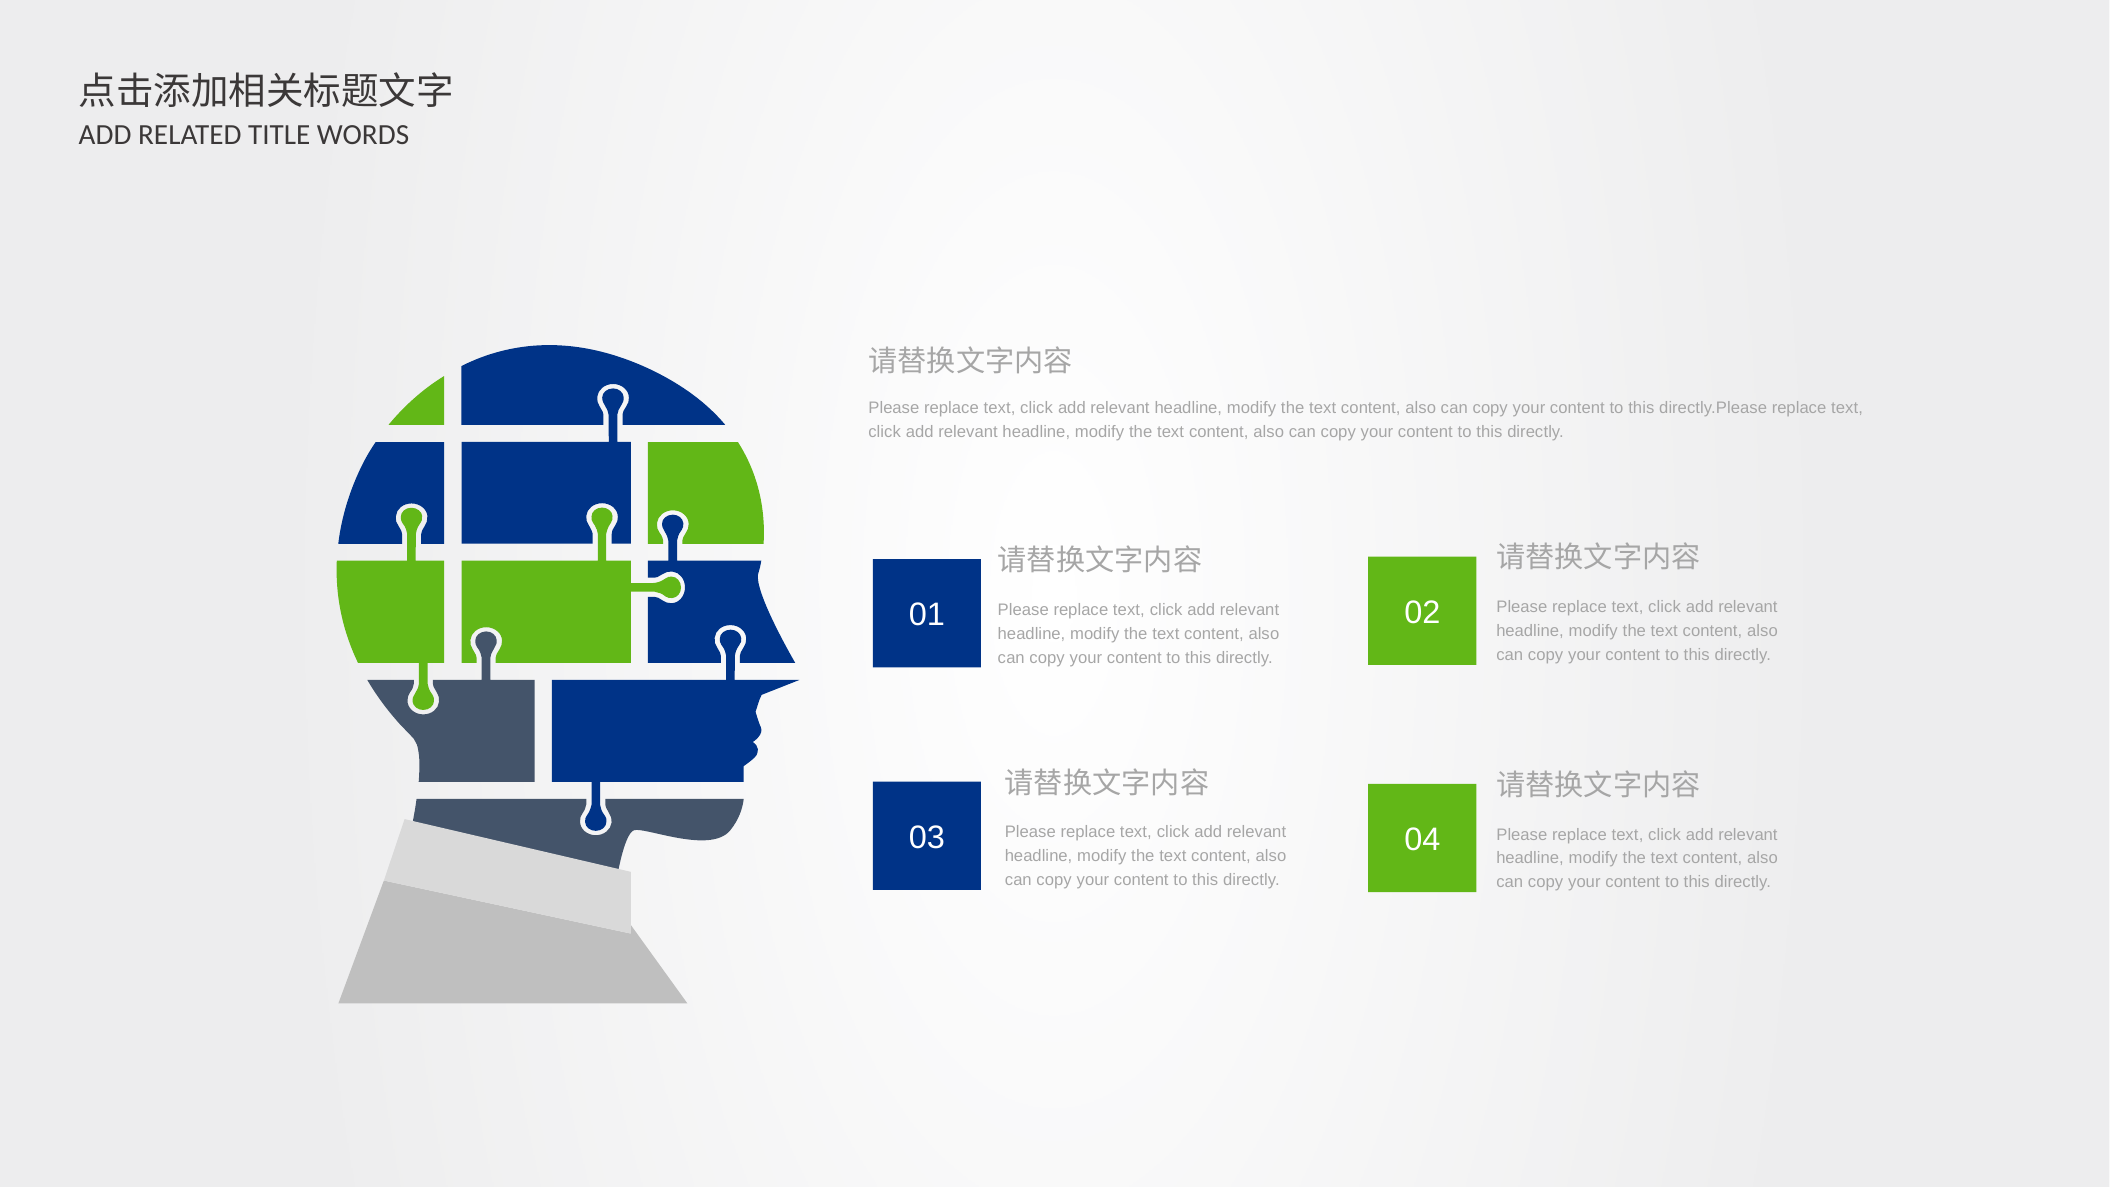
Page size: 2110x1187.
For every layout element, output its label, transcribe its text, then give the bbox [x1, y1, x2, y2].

text_box Please replace text, click add relevant headline, modify the text content, also can copy your content to this directly. [997, 594, 1307, 667]
text_box Please replace text, click add relevant headline, modify the text content, also can copy your content to this directly. [1496, 819, 1799, 892]
text_box [1367, 783, 1477, 893]
text_box 02 [1378, 570, 1467, 643]
text_box ADD RELATED TITLE WORDS [62, 107, 426, 159]
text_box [336, 333, 800, 1004]
text_box [872, 558, 982, 668]
text_box 请替换文字内容 [997, 526, 1235, 592]
text_box 请替换文字内容 [868, 327, 1139, 392]
text_box 请替换文字内容 [1496, 523, 1729, 589]
text_box Please replace text, click add relevant headline, modify the text content, also can copy your content to this directly.Please replace text, click add relevant headline, modify the text content, also can copy your content to this directly. [868, 392, 1889, 441]
picture [0, 0, 2110, 1187]
text_box Please replace text, click add relevant headline, modify the text content, also can copy your content to this directly. [1004, 817, 1308, 890]
text_box 04 [1378, 797, 1467, 870]
text_box 请替换文字内容 [1496, 751, 1729, 816]
text_box [872, 781, 982, 891]
text_box 点击添加相关标题文字 [62, 59, 470, 121]
text_box Please replace text, click add relevant headline, modify the text content, also can copy your content to this directly. [1496, 592, 1799, 664]
text_box 03 [883, 795, 971, 868]
text_box 请替换文字内容 [1004, 749, 1237, 814]
text_box [1367, 556, 1477, 666]
text_box 01 [883, 572, 971, 645]
